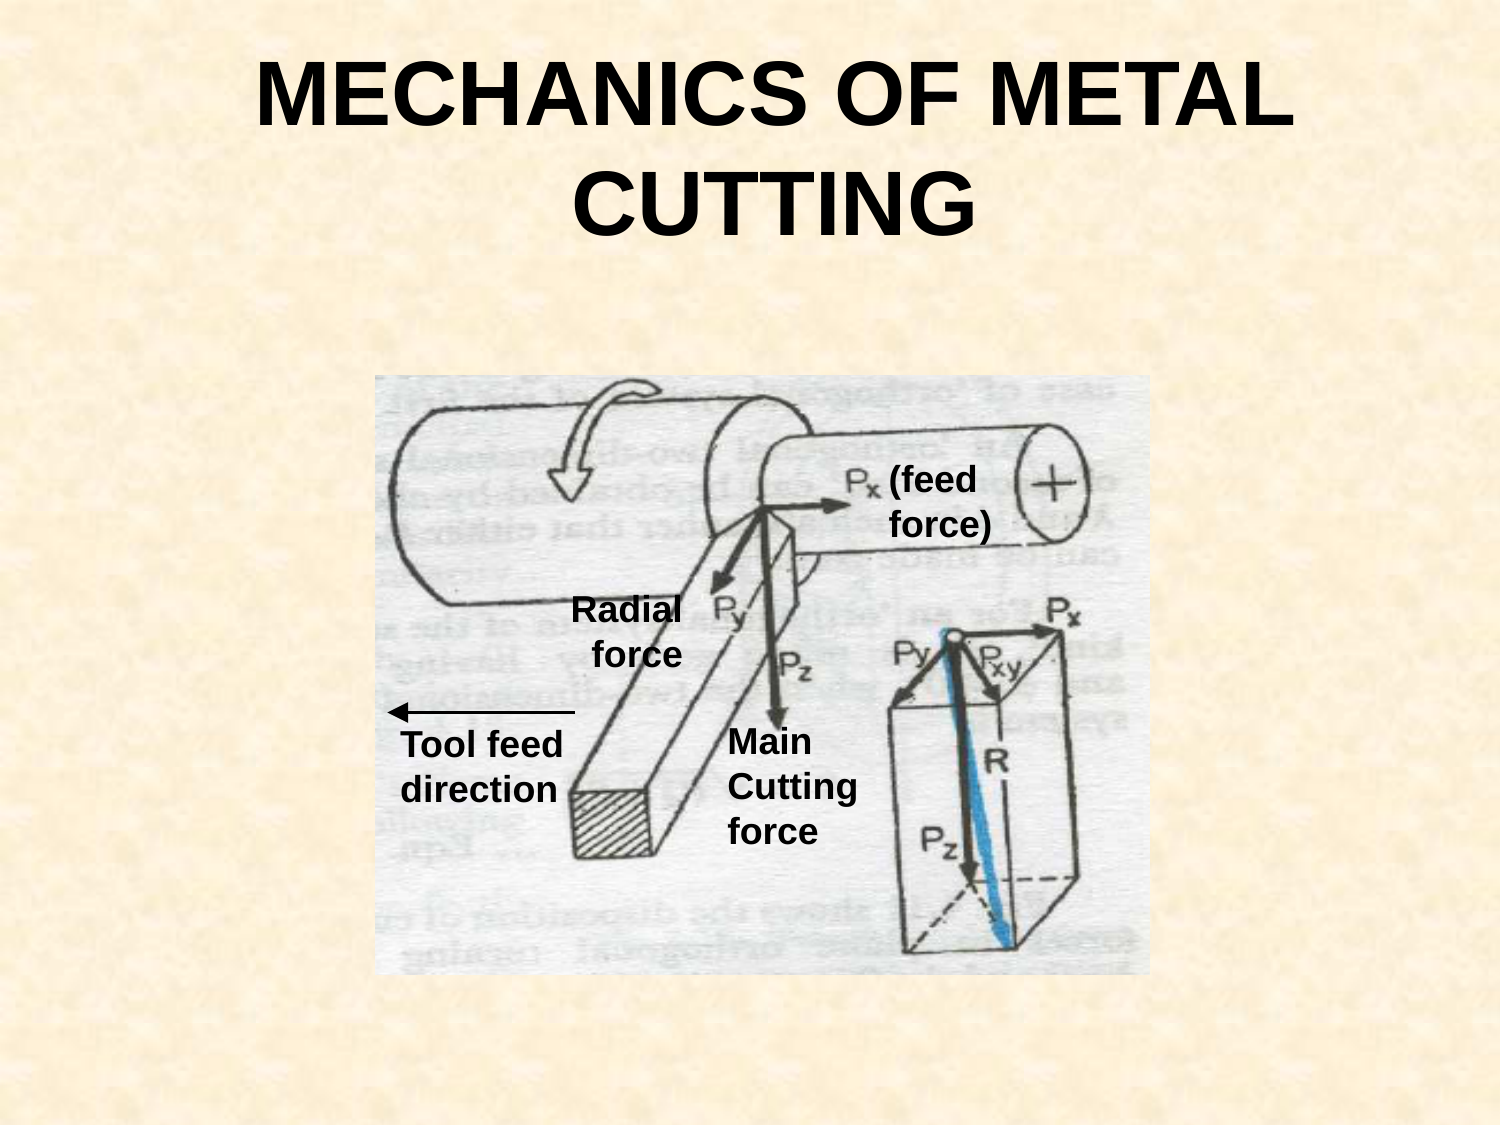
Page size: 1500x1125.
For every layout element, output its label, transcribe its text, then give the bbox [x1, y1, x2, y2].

title MECHANICS OF METAL CUTTING [137, 0, 1413, 288]
picture [0, 0, 1500, 1125]
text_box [374, 374, 1151, 976]
